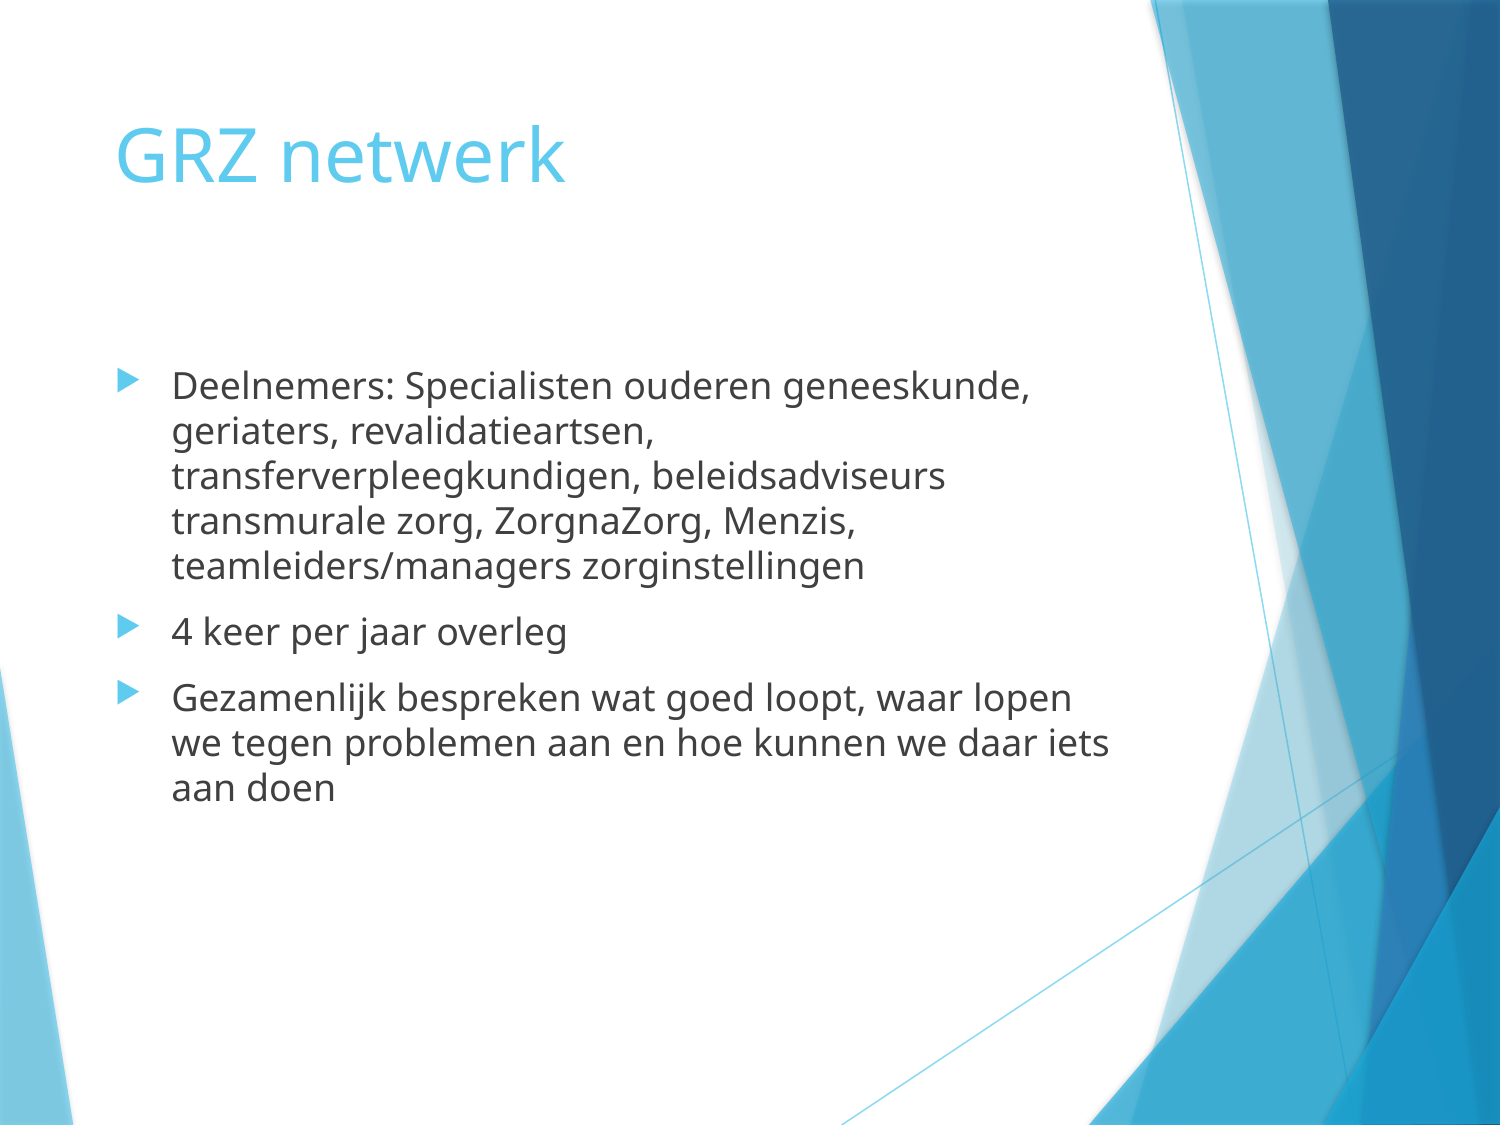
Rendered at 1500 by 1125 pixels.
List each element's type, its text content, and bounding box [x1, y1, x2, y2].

list Deelnemers: Specialisten ouderen geneeskunde, geriaters, revalidatieartsen, transferverpleegkundigen, beleidsadviseurs transmurale zorg, ZorgnaZorg, Menzis, teamleiders/managers zorginstellingen 4 keer per jaar overleg Gezamenlijk bespreken wat goed loopt, waar lopen we tegen problemen aan en hoe kunnen we daar iets aan doen [99, 354, 1142, 992]
title GRZ netwerk [99, 99, 1142, 317]
